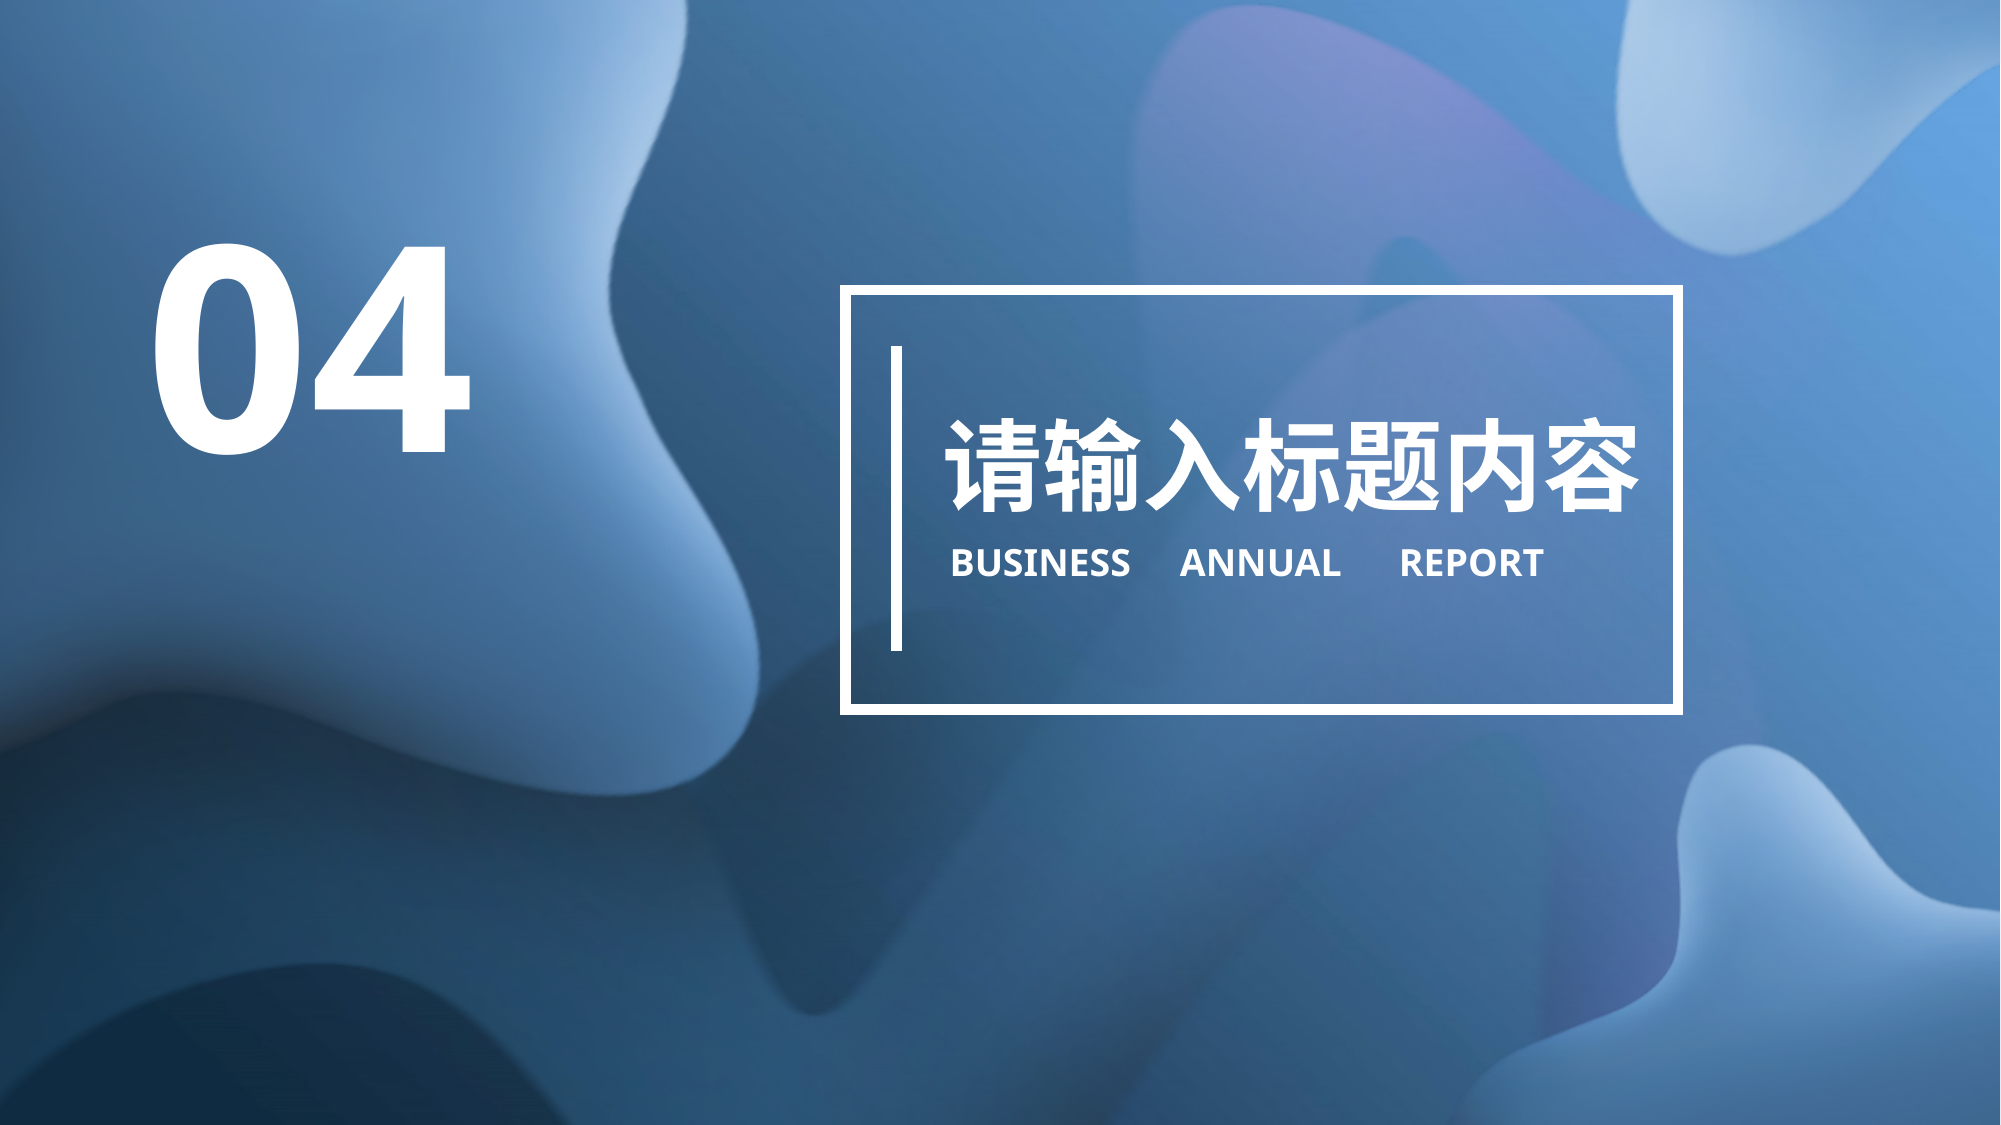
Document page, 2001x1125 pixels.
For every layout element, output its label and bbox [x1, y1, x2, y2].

text_box [845, 290, 1679, 710]
picture [0, 0, 2001, 1125]
